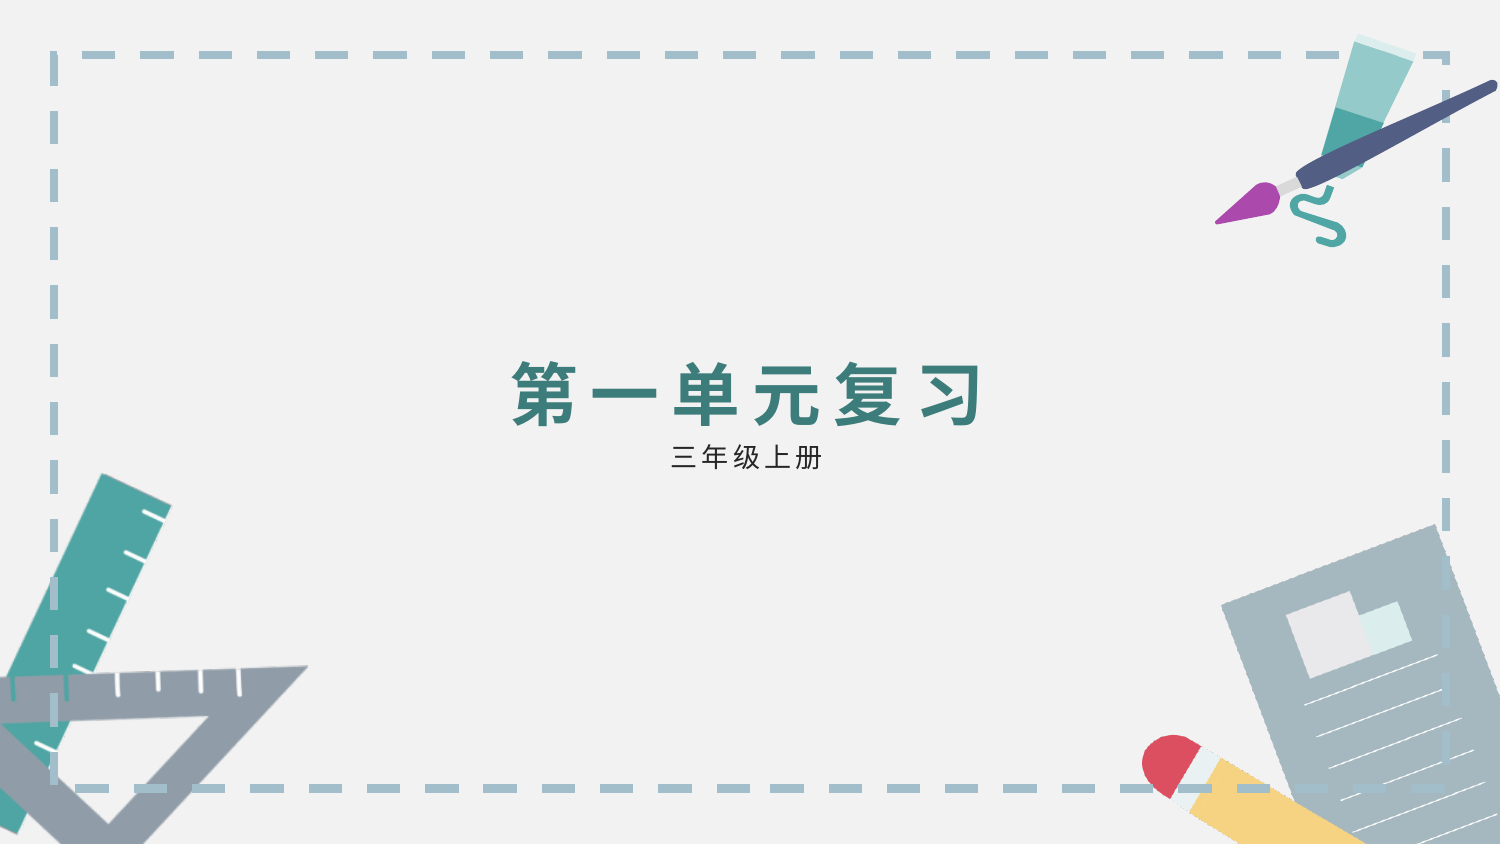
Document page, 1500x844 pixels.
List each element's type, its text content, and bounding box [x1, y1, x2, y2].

text_box 三年级上册 [281, 440, 1212, 587]
text_box 第一单元复习 [281, 263, 1212, 435]
picture [0, 458, 308, 844]
picture [1141, 523, 1500, 844]
